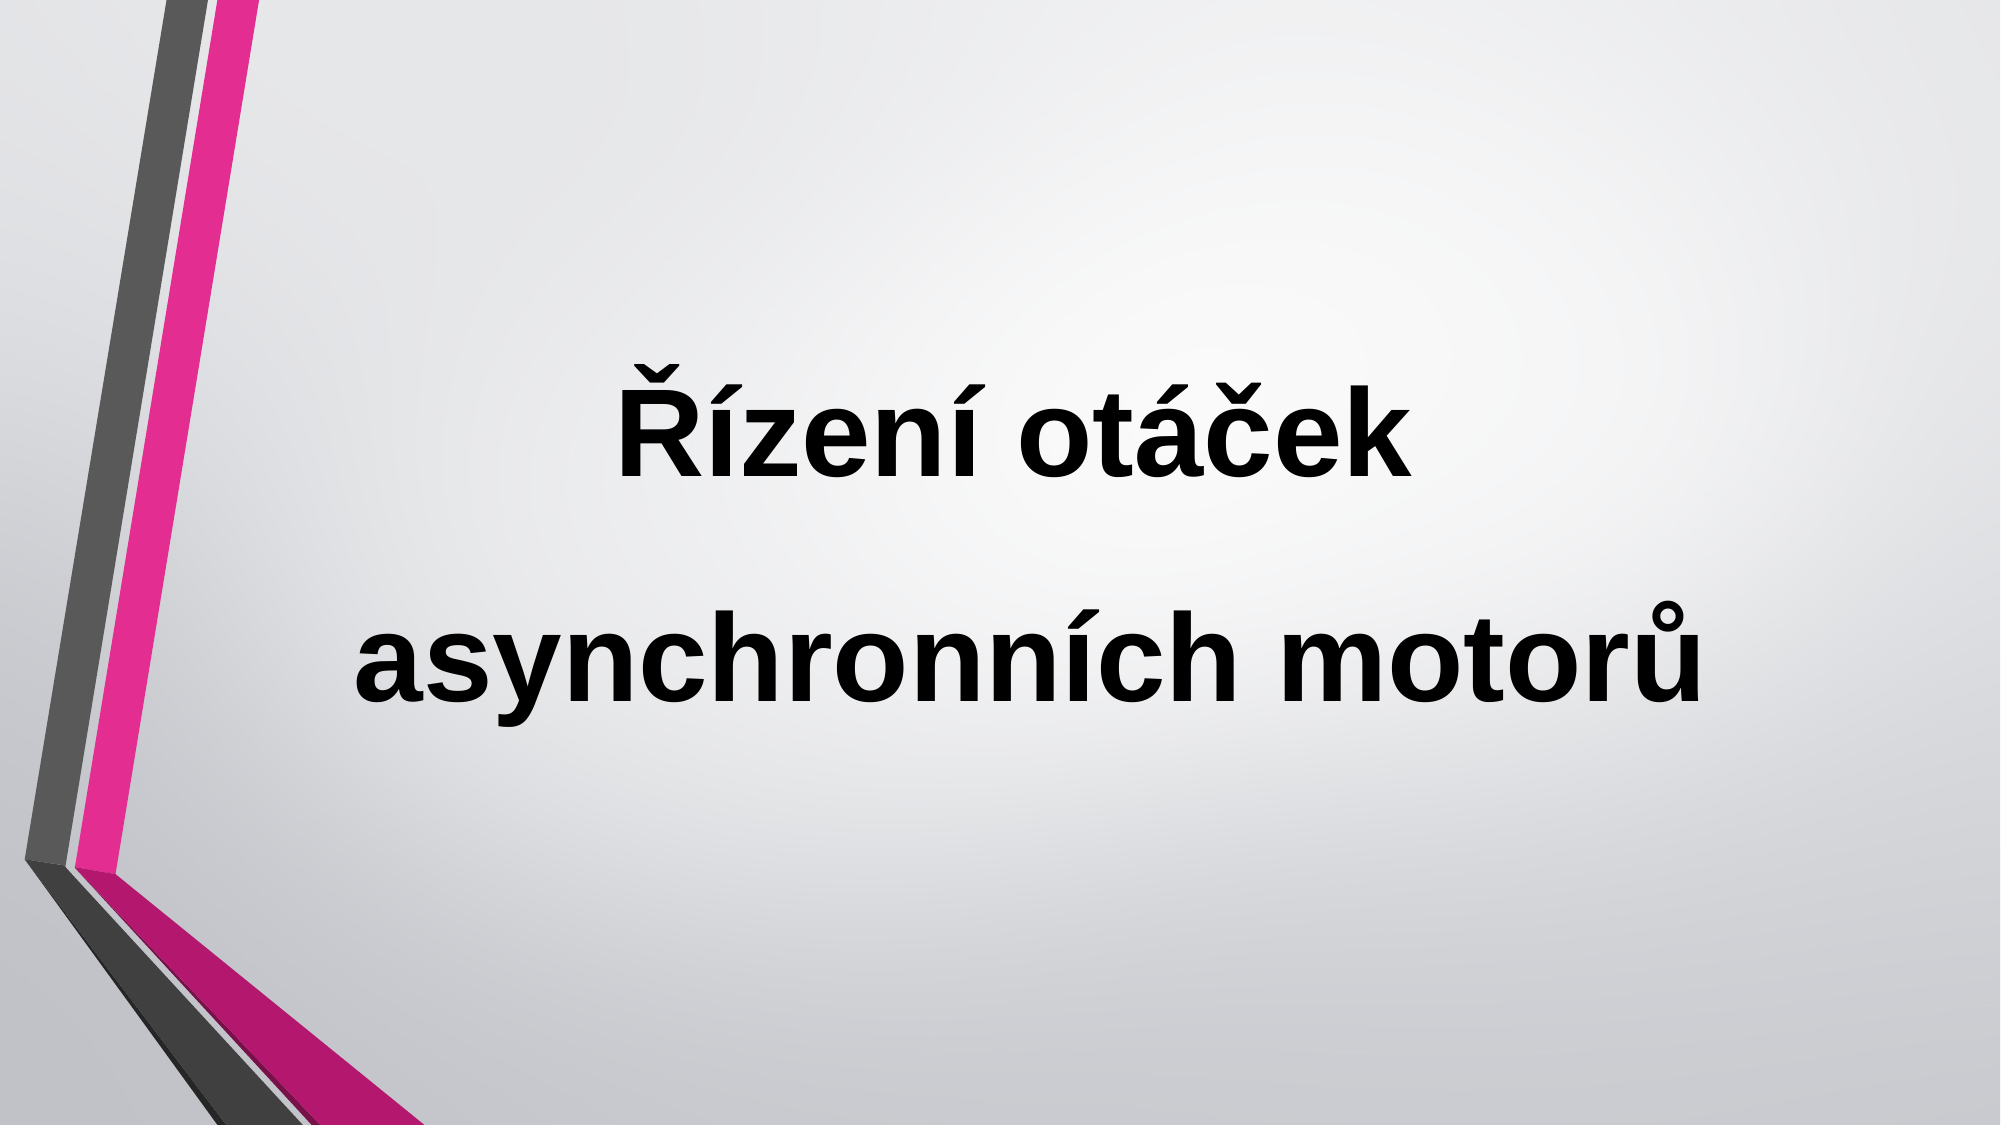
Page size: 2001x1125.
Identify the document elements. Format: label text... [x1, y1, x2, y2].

title Řízení otáček asynchronních motorů [168, 392, 1894, 610]
